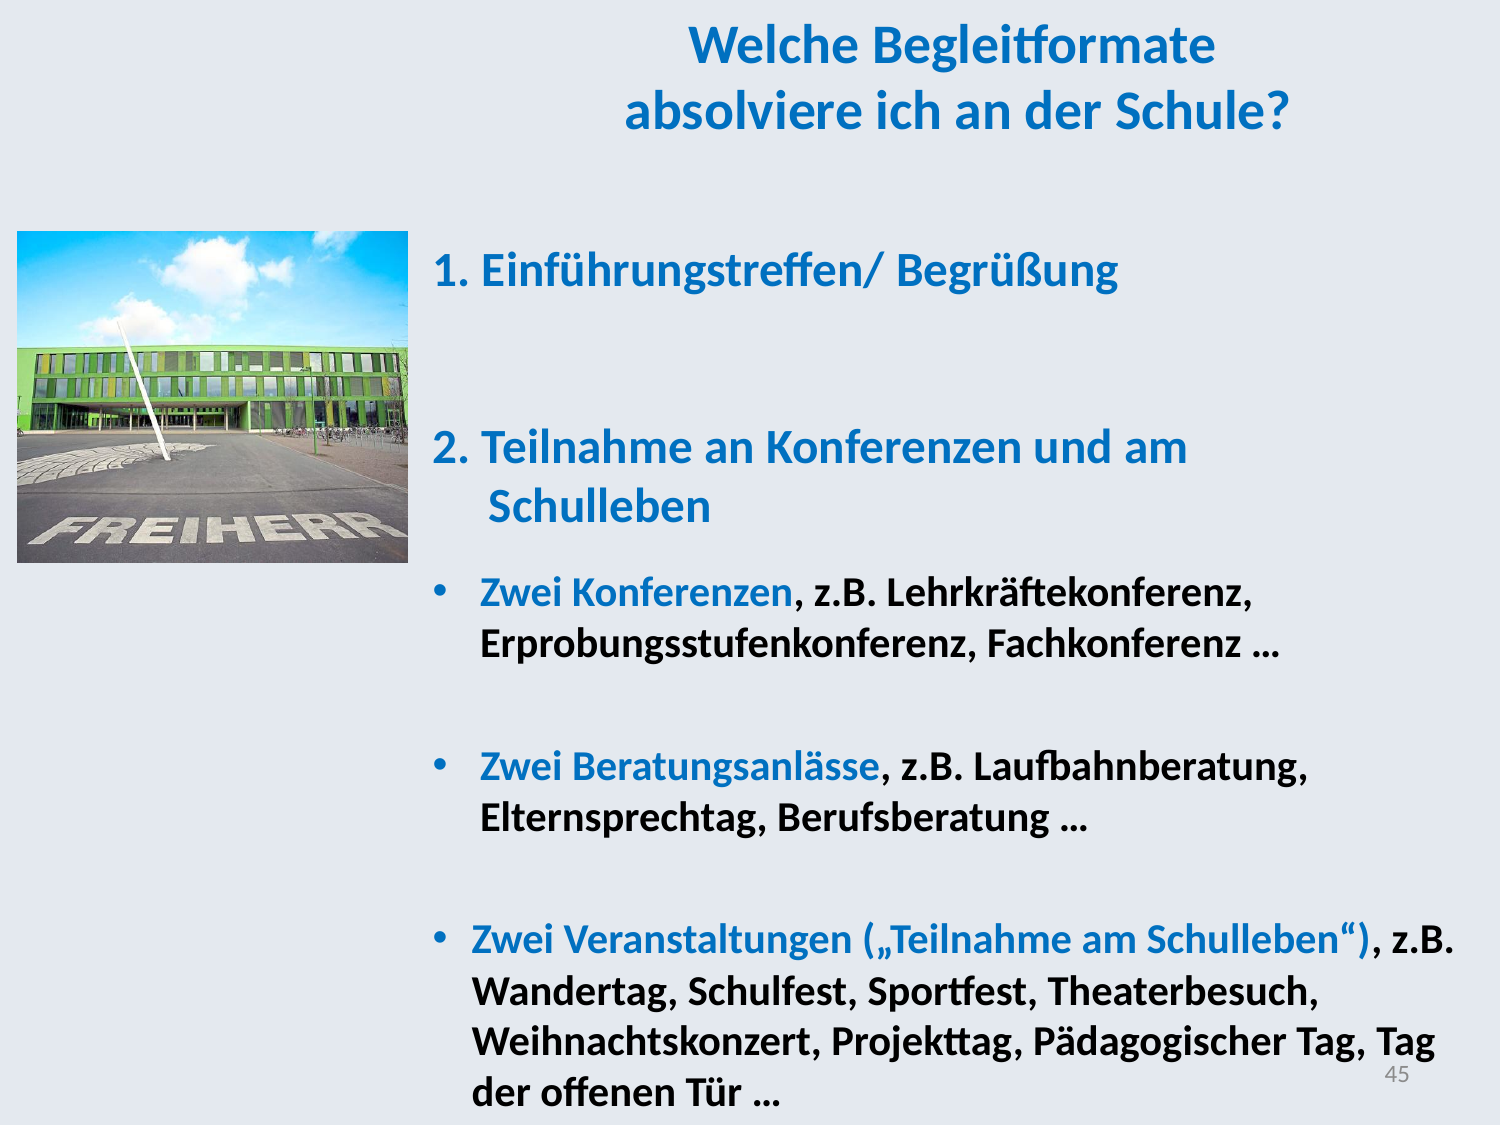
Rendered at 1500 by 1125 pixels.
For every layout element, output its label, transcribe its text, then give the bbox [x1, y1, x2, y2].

list Welche Begleitformate absolviere ich an der Schule? 1. Einführungstreffen/ Begrüßung 2. Teilnahme an Konferenzen und am Schulleben Zwei Konferenzen, z.B. Lehrkräftekonferenz, Erprobungsstufenkonferenz, Fachkonferenz … Zwei Beratungsanlässe, z.B. Laufbahnberatung, Elternsprechtag, Berufsberatung … Zwei Veranstaltungen („Teilnahme am Schulleben“), z.B. Wandertag, Schulfest, Sportfest, Theaterbesuch, Weihnachtskonzert, Projekttag, Pädagogischer Tag, Tag der offenen Tür … [417, 0, 1500, 1125]
picture [17, 231, 408, 563]
slide_number 45 [1074, 1042, 1425, 1103]
